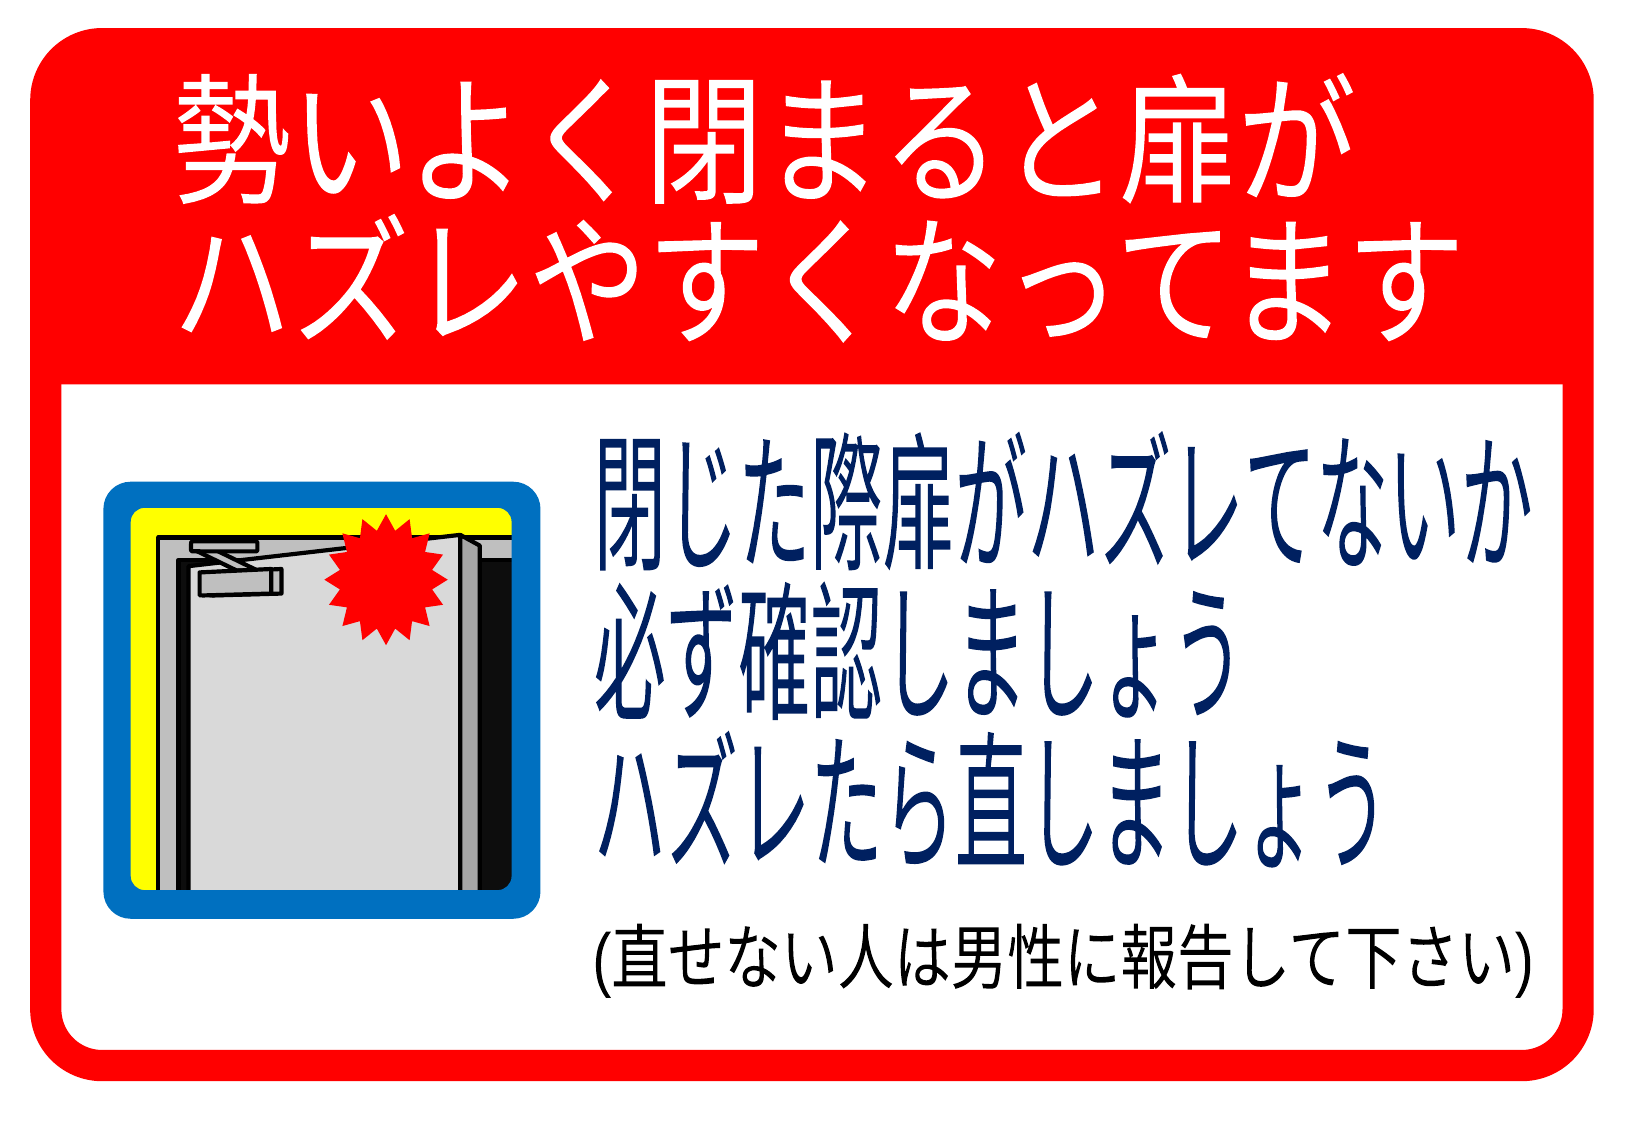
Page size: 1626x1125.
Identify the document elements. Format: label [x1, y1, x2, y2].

text_box [103, 481, 541, 919]
text_box [43, 41, 1587, 387]
text_box [43, 385, 1581, 1068]
